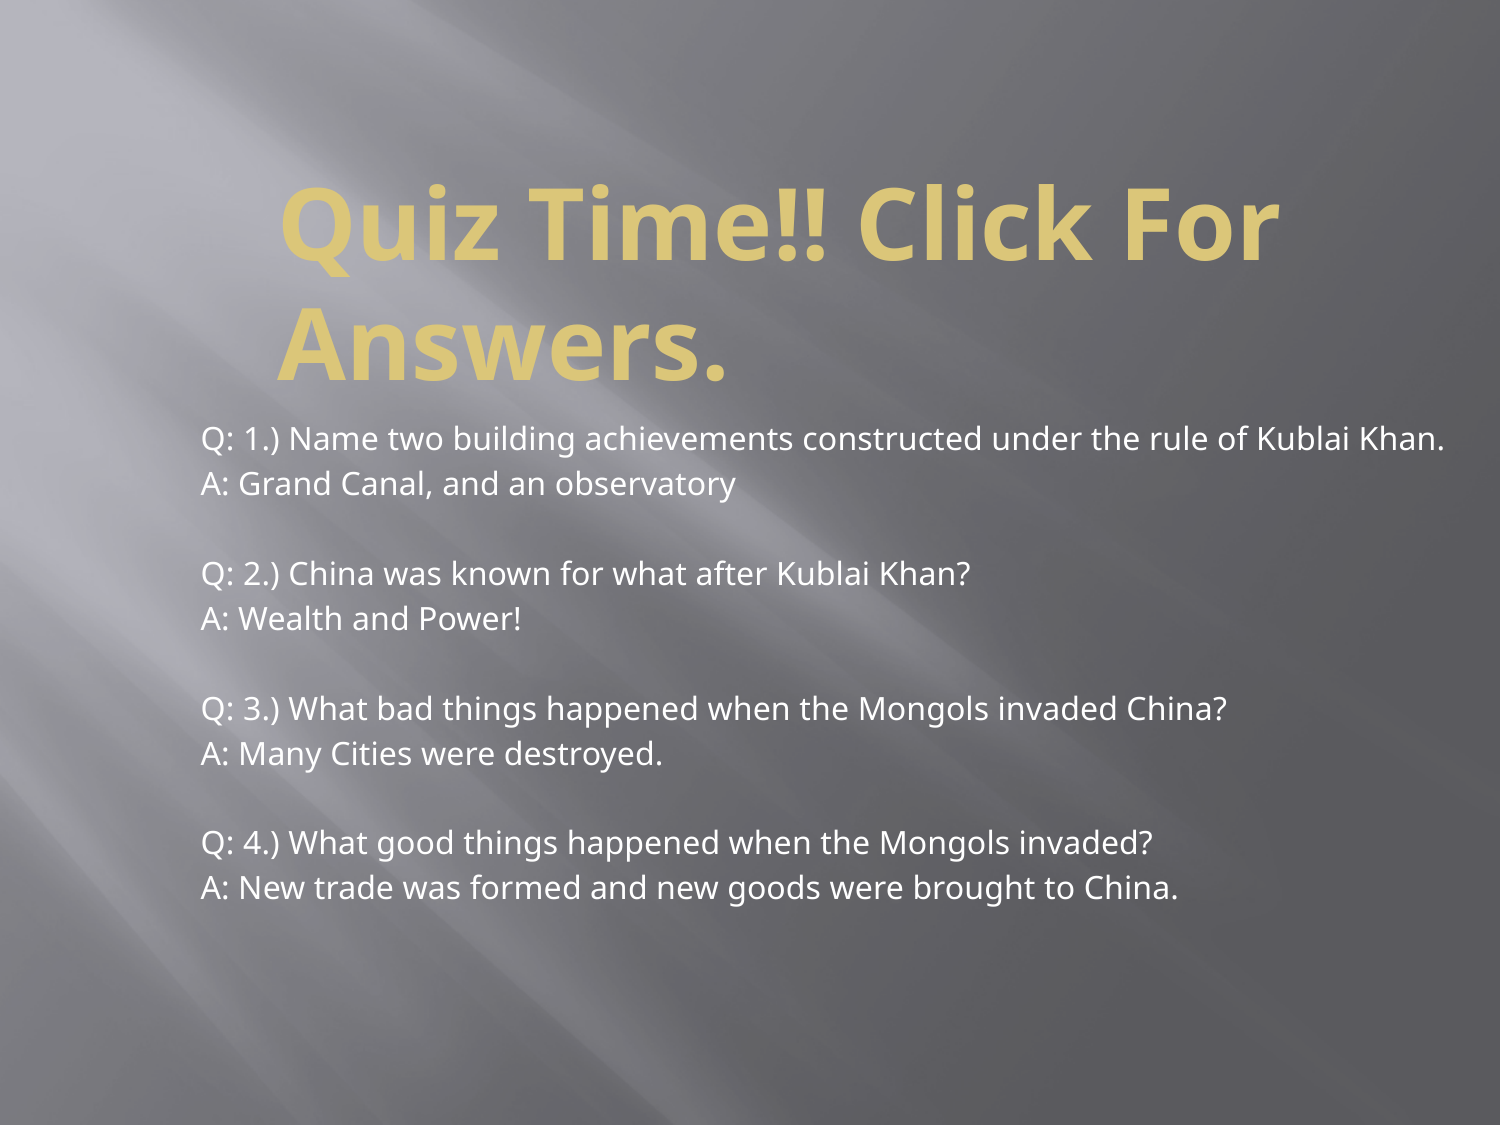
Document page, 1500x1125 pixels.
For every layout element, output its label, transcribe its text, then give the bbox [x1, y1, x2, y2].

title Quiz Time!! Click For Answers. [262, 99, 1425, 400]
list Q: 1.) Name two building achievements constructed under the rule of Kublai Khan. A: Grand Canal, and an observatory Q: 2.) China was known for what after Kublai Khan? A: Wealth and Power! Q: 3.) What bad things happened when the Mongols invaded China? A: Many Cities were destroyed. Q: 4.) What good things happened when the Mongols invaded? A: New trade was formed and new goods were brought to China. [174, 411, 1500, 925]
